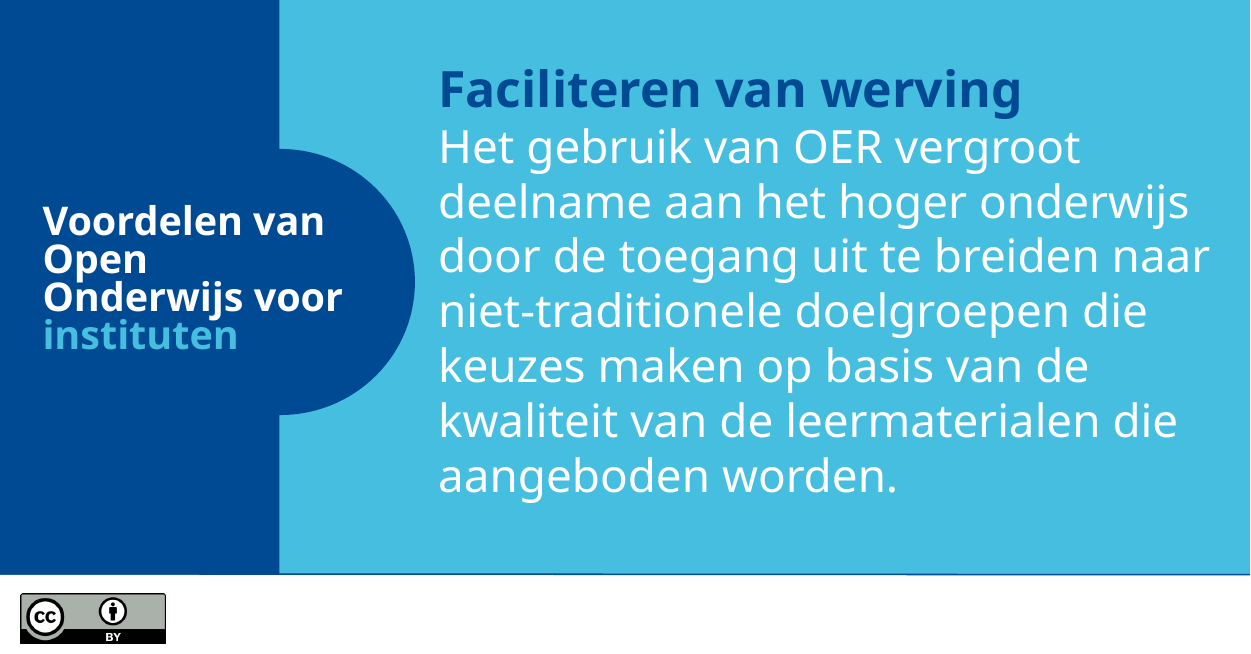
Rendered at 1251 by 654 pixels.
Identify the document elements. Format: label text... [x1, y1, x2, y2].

text_box [0, 582, 1250, 654]
text_box [0, 0, 280, 573]
text_box [181, 372, 380, 416]
picture [20, 592, 166, 645]
text_box [382, 194, 415, 370]
text_box Faciliteren van werving Het gebruik van OER vergroot deelname aan het hoger onderwijs door de toegang uit te breiden naar niet-traditionele doelgroepen die keuzes maken op basis van de kwaliteit van de leermaterialen die aangeboden worden. [423, 42, 1230, 518]
text_box [183, 148, 378, 190]
text_box Voordelen van Open Onderwijs voor instituten [27, 190, 382, 372]
